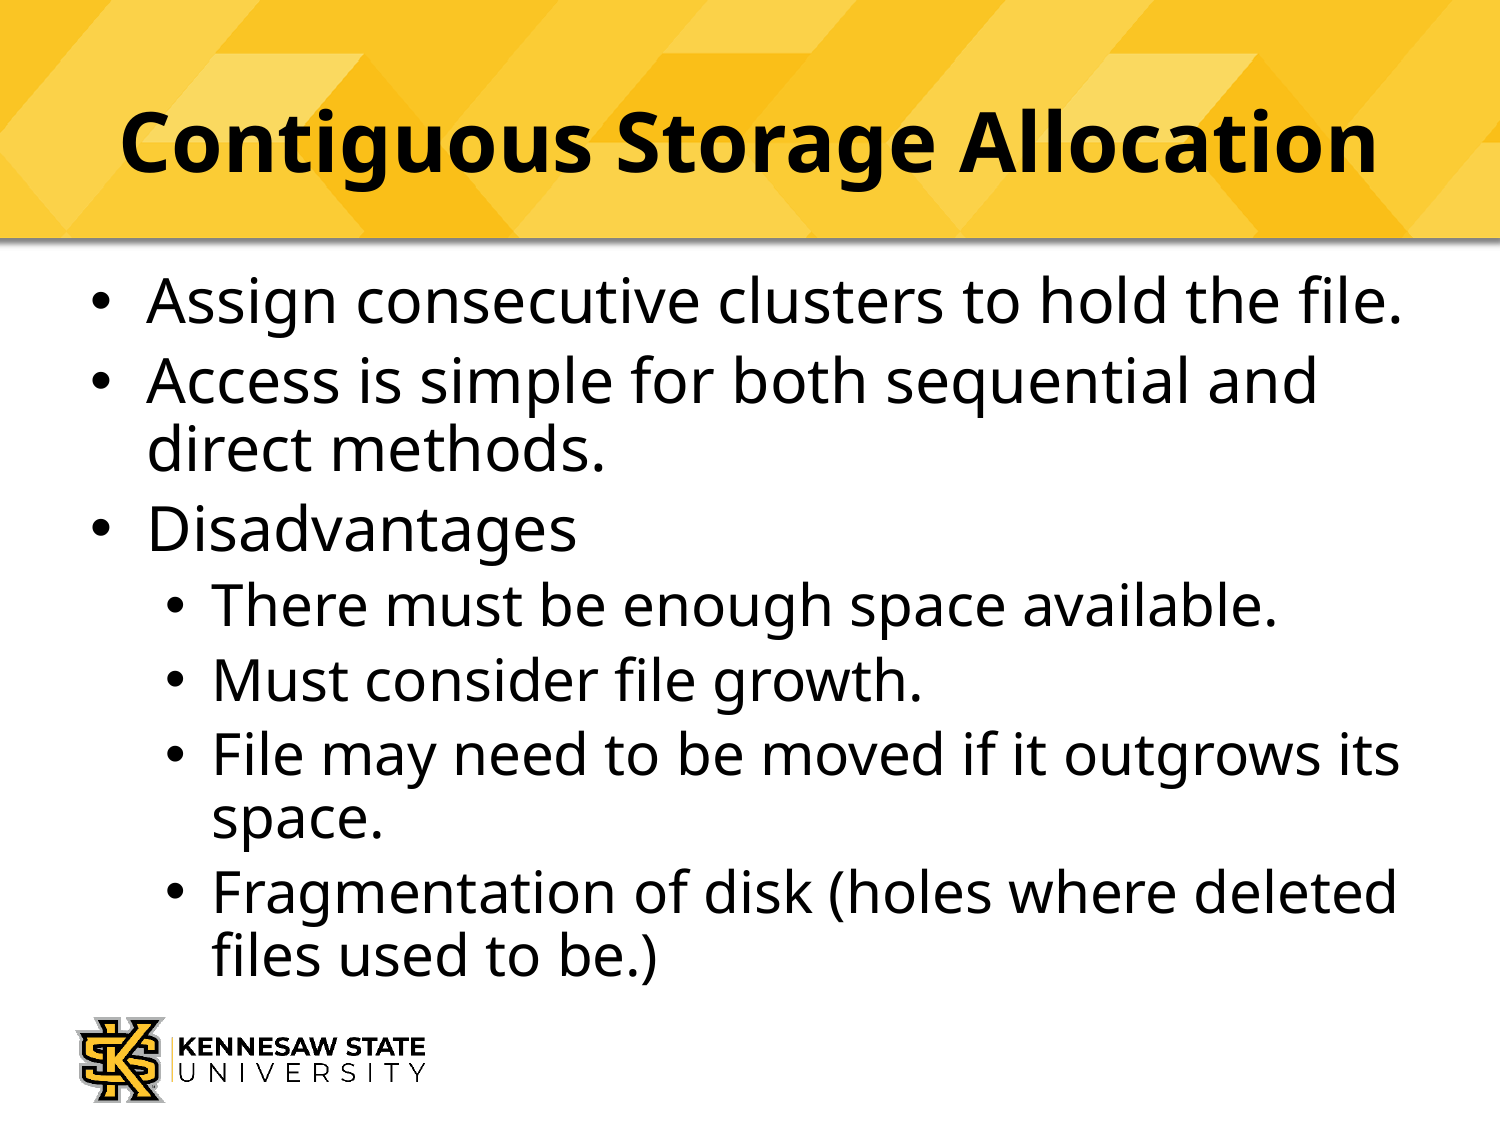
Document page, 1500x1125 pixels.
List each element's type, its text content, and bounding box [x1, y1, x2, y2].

title Contiguous Storage Allocation [75, 45, 1425, 233]
picture [75, 1017, 425, 1103]
list Assign consecutive clusters to hold the file. Access is simple for both sequential and direct methods. Disadvantages There must be enough space available. Must consider file growth. File may need to be moved if it outgrows its space. Fragmentation of disk (holes where deleted files used to be.) [75, 262, 1425, 1005]
picture [0, 0, 1500, 251]
